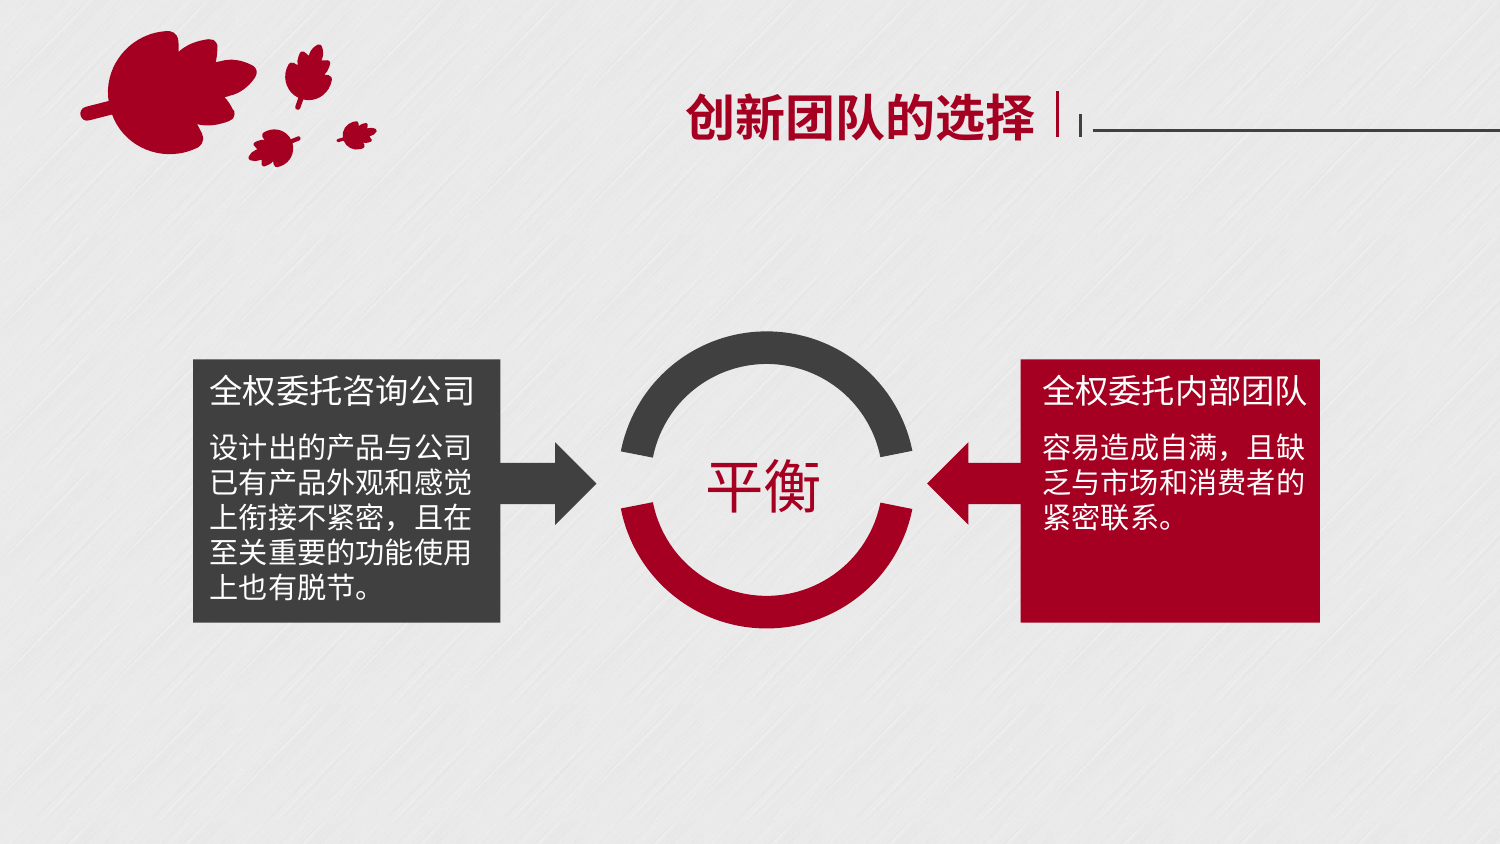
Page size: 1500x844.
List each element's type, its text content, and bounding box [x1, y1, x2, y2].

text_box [192, 359, 597, 623]
text_box 全权委托内部团队 [1325, 362, 1329, 418]
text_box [926, 359, 1321, 623]
text_box [248, 129, 301, 168]
text_box [618, 500, 915, 631]
text_box 平衡 [690, 442, 841, 528]
text_box [80, 31, 257, 155]
text_box [336, 121, 377, 150]
picture [0, 0, 1500, 844]
text_box [285, 44, 332, 110]
text_box [618, 329, 915, 460]
text_box 创新团队的选择 [670, 79, 1057, 154]
